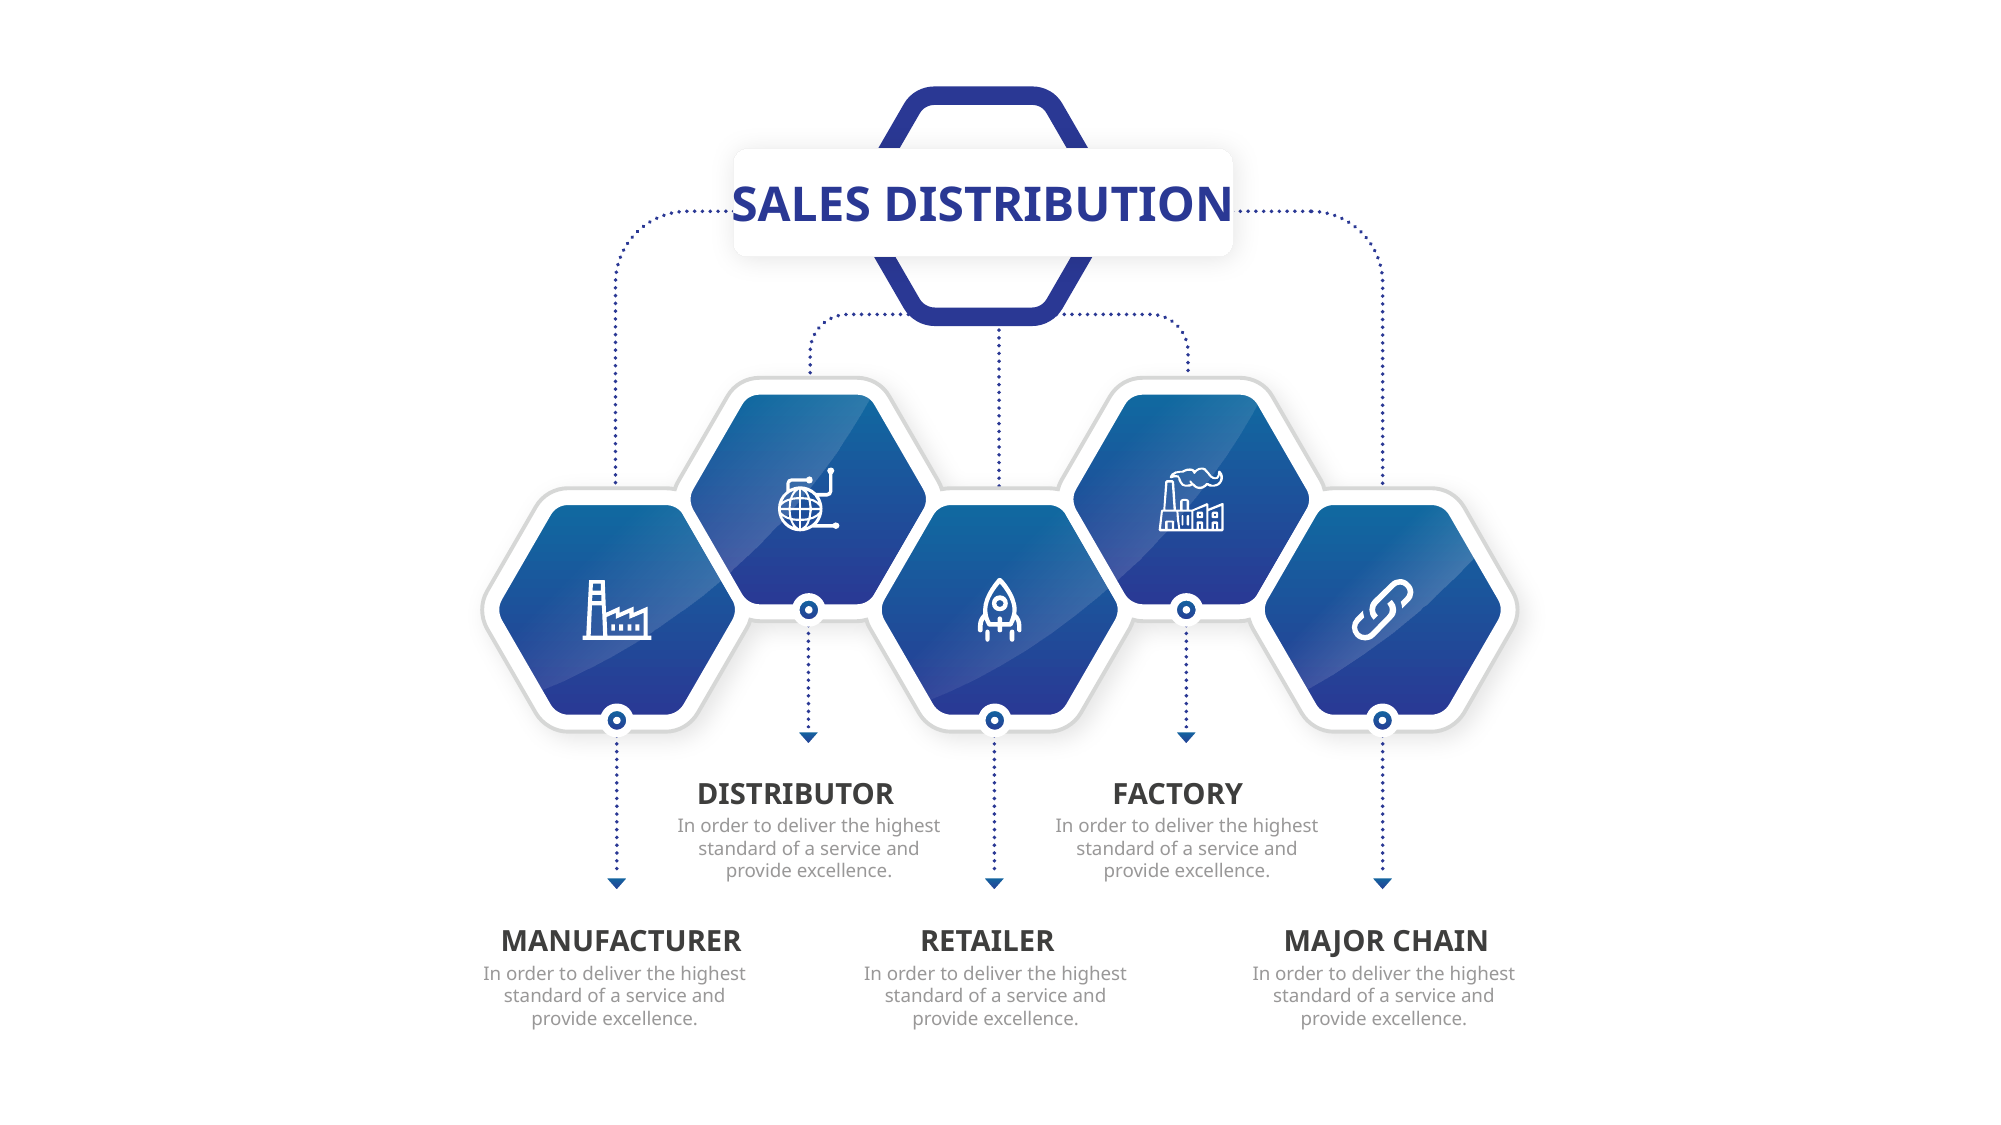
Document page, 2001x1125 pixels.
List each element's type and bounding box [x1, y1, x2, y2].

text_box [480, 95, 1520, 1030]
